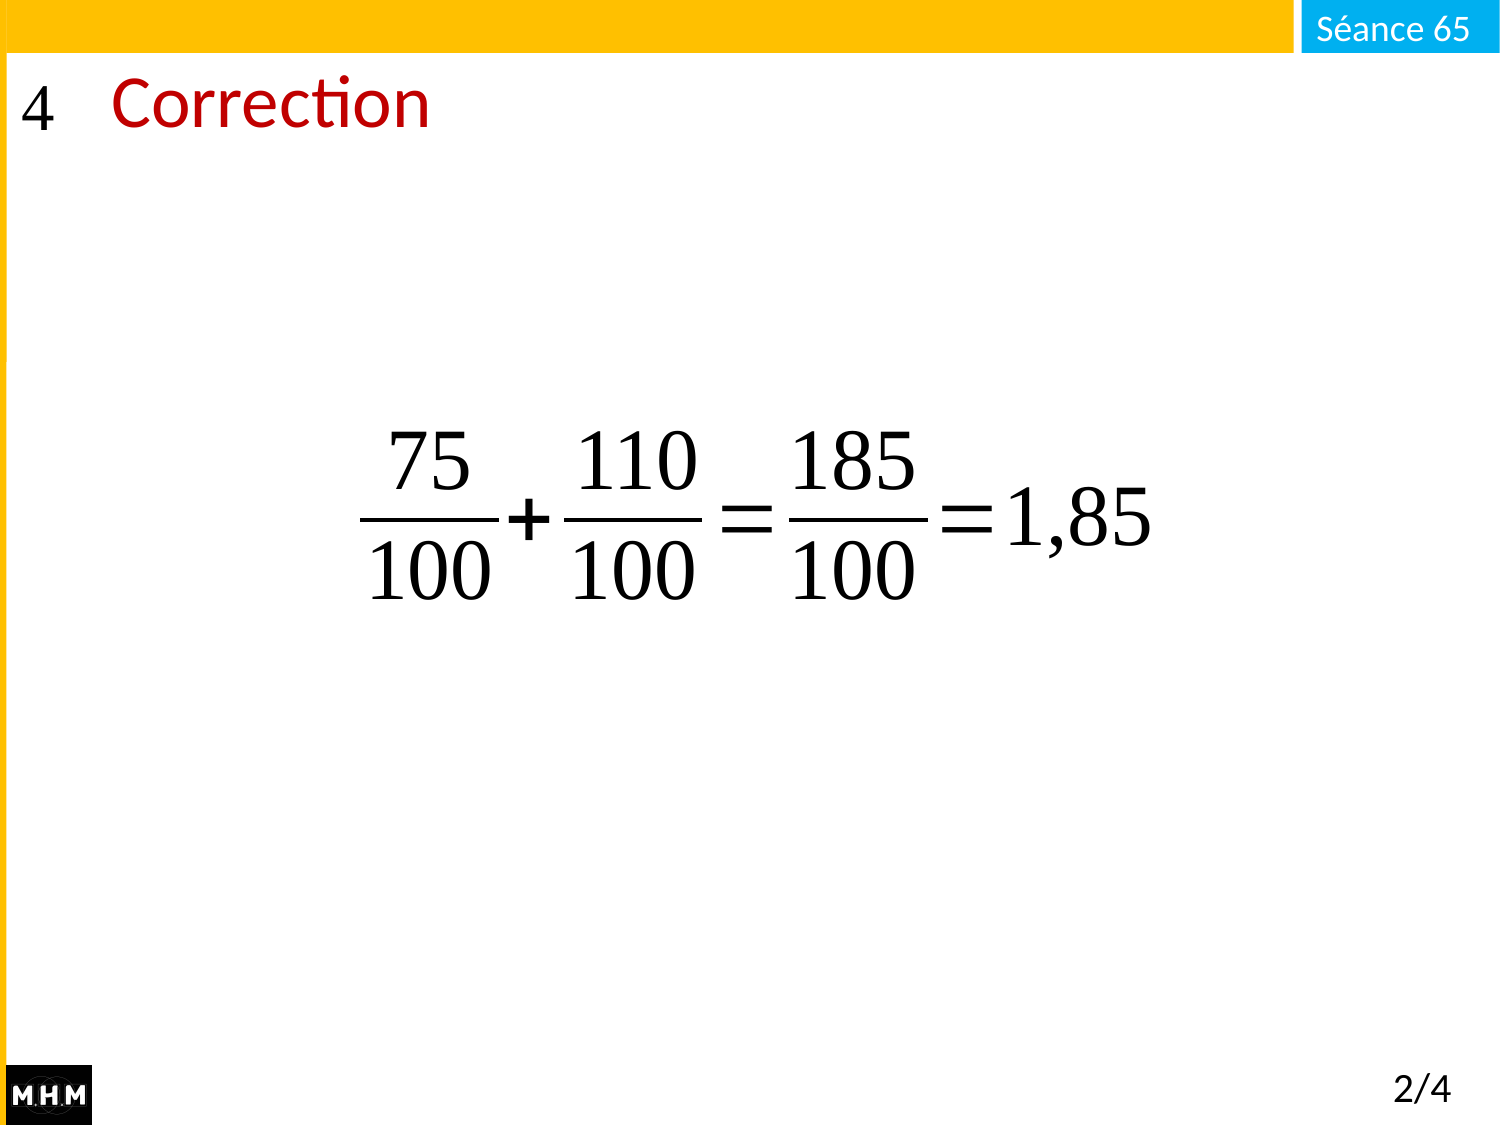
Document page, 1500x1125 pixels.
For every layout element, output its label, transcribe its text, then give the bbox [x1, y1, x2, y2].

title Correction [96, 60, 1390, 154]
list 2/4 [1344, 1064, 1500, 1125]
picture [6, 1065, 92, 1125]
